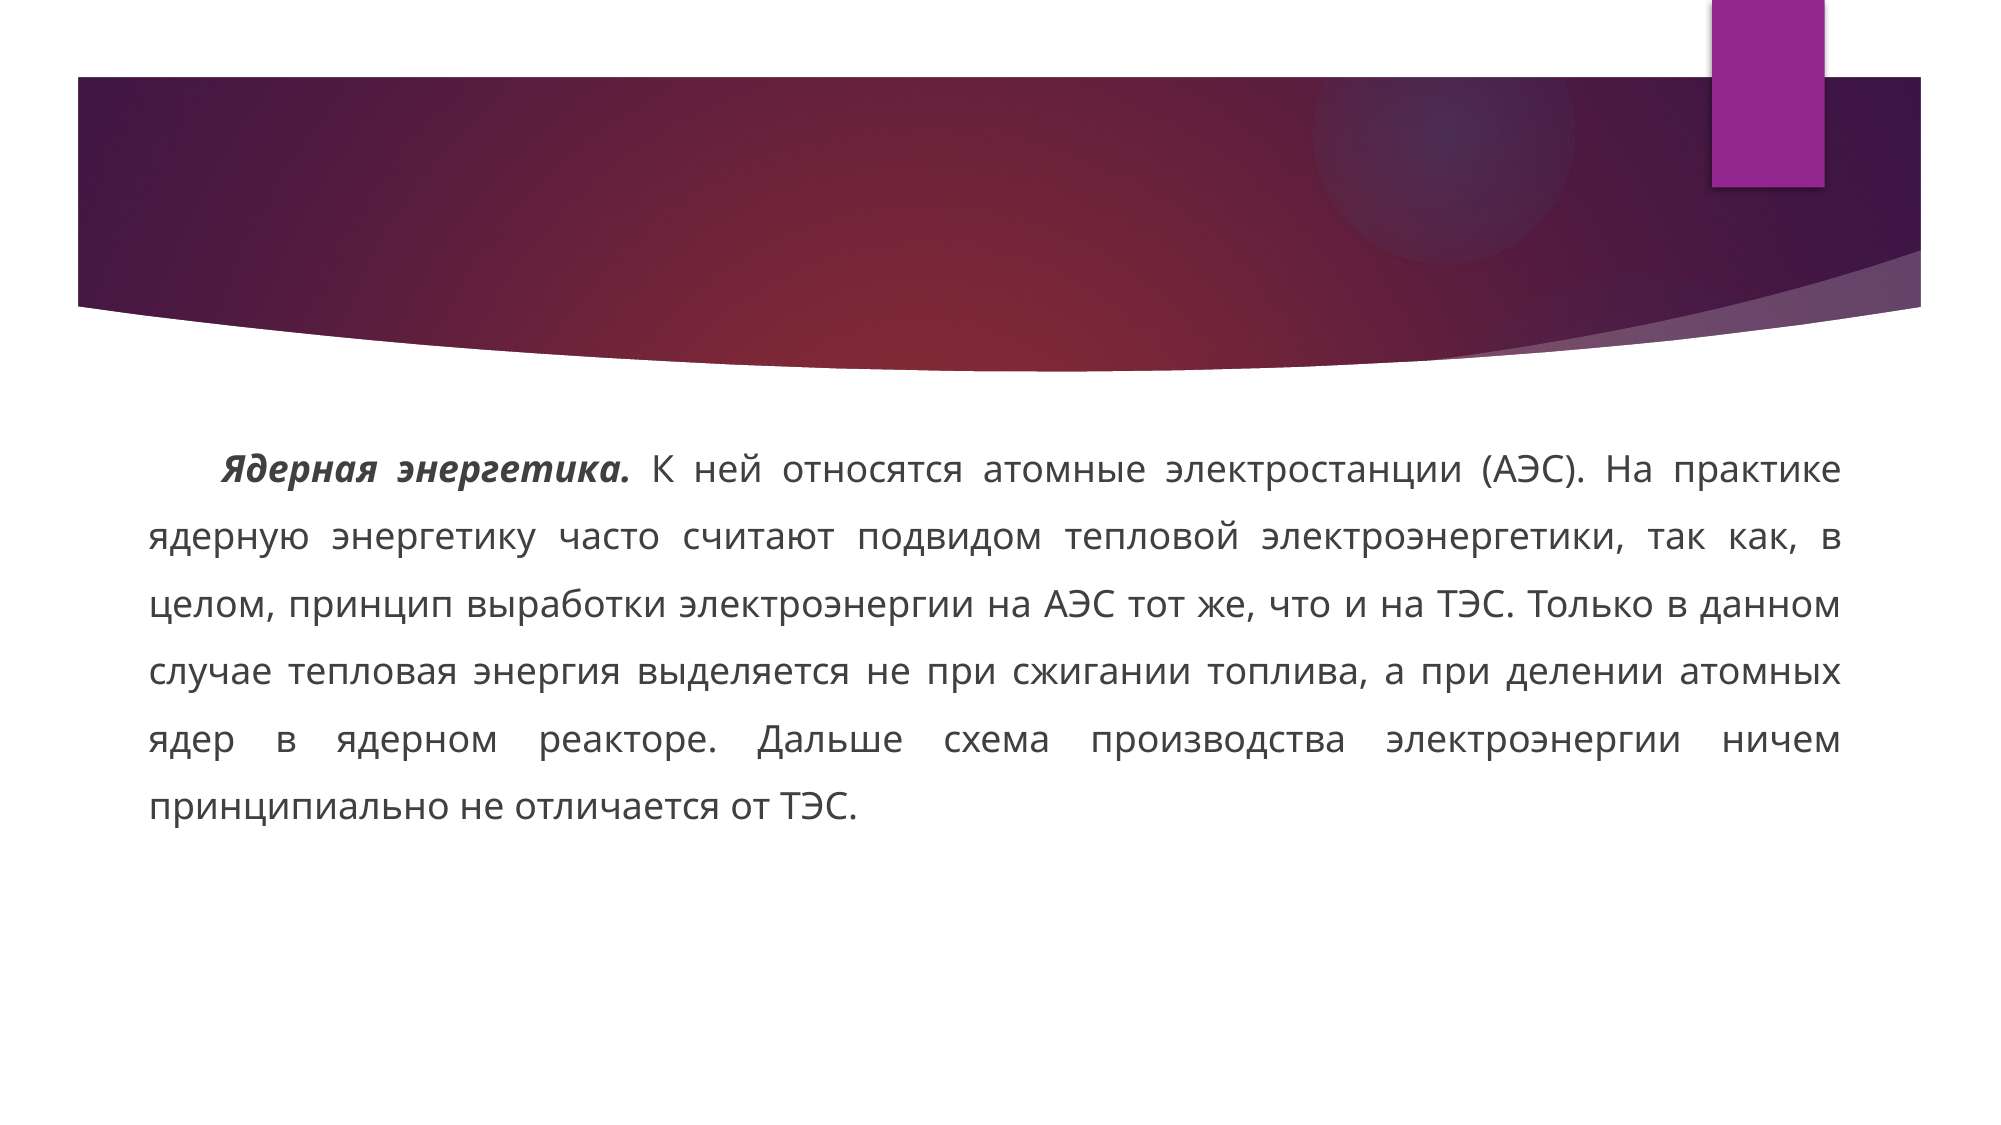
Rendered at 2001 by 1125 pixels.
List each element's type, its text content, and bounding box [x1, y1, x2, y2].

list Ядерная энергетика. К ней относятся атомные электростанции (АЭС). На практике ядерную энергетику часто считают подвидом тепловой электроэнергетики, так как, в целом, принцип выработки электроэнергии на АЭС тот же, что и на ТЭС. Только в данном случае тепловая энергия выделяется не при сжигании топлива, а при делении атомных ядер в ядерном реакторе. Дальше схема производства электроэнергии ничем принципиально не отличается от ТЭС. [133, 415, 1858, 976]
